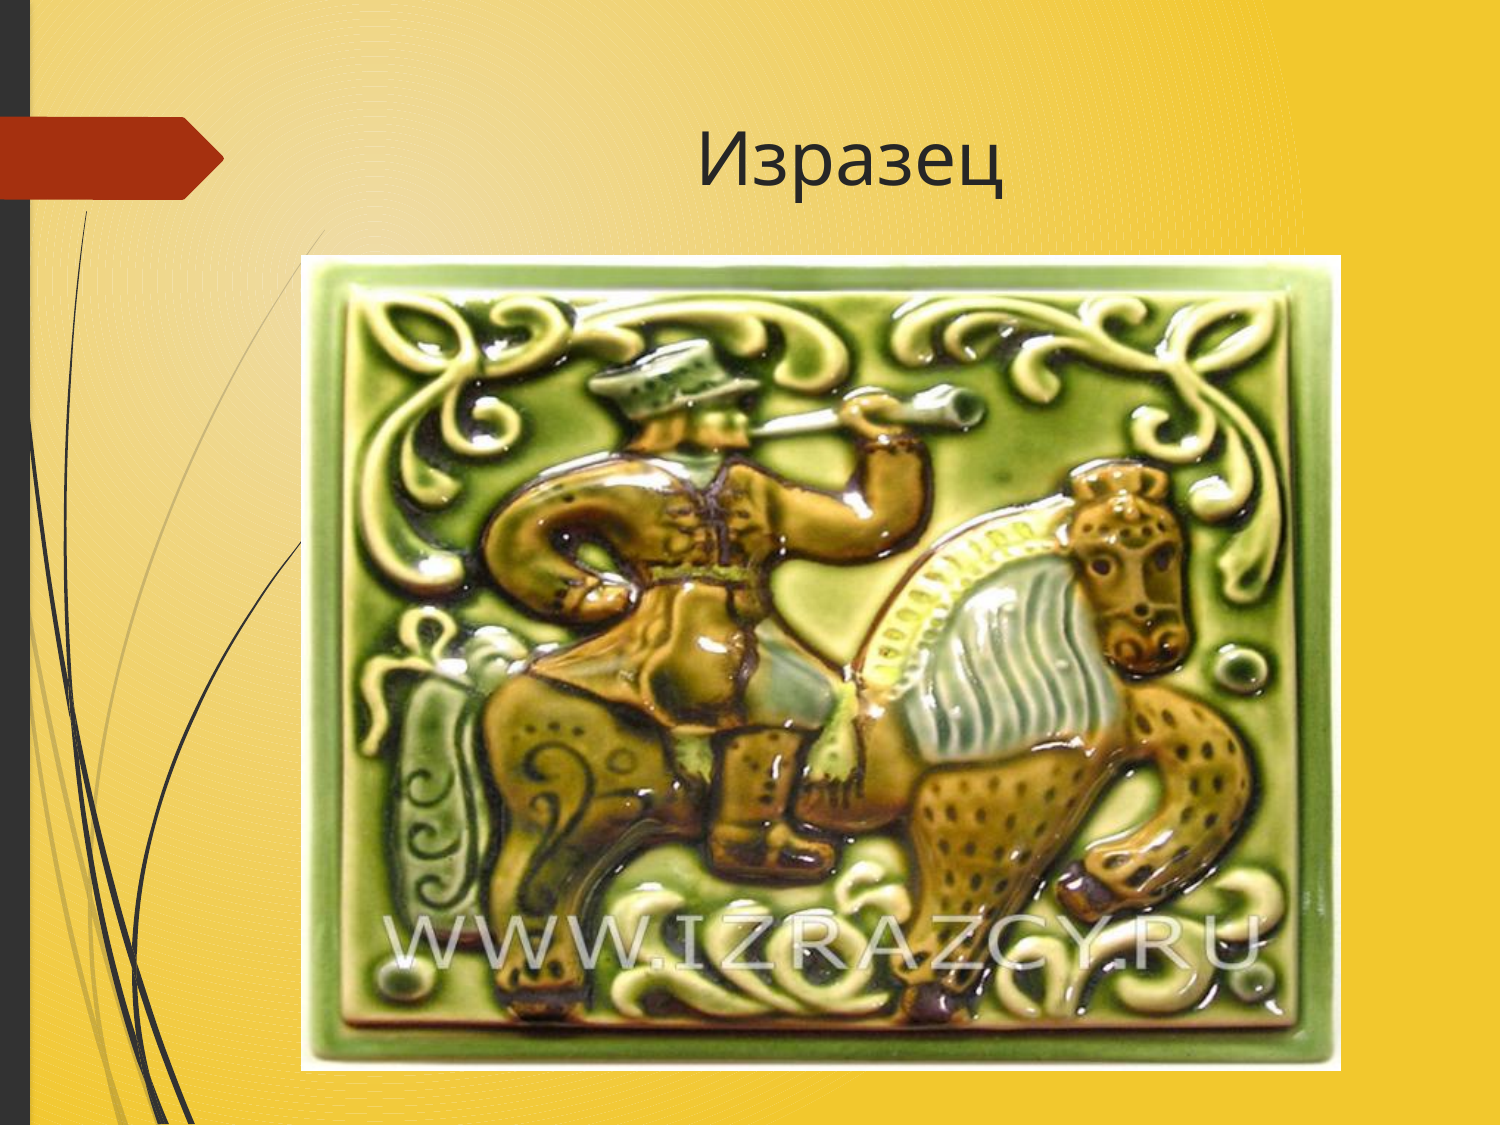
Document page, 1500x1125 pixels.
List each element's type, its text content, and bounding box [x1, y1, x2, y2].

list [300, 255, 1341, 1071]
title Изразец [319, 102, 1400, 313]
